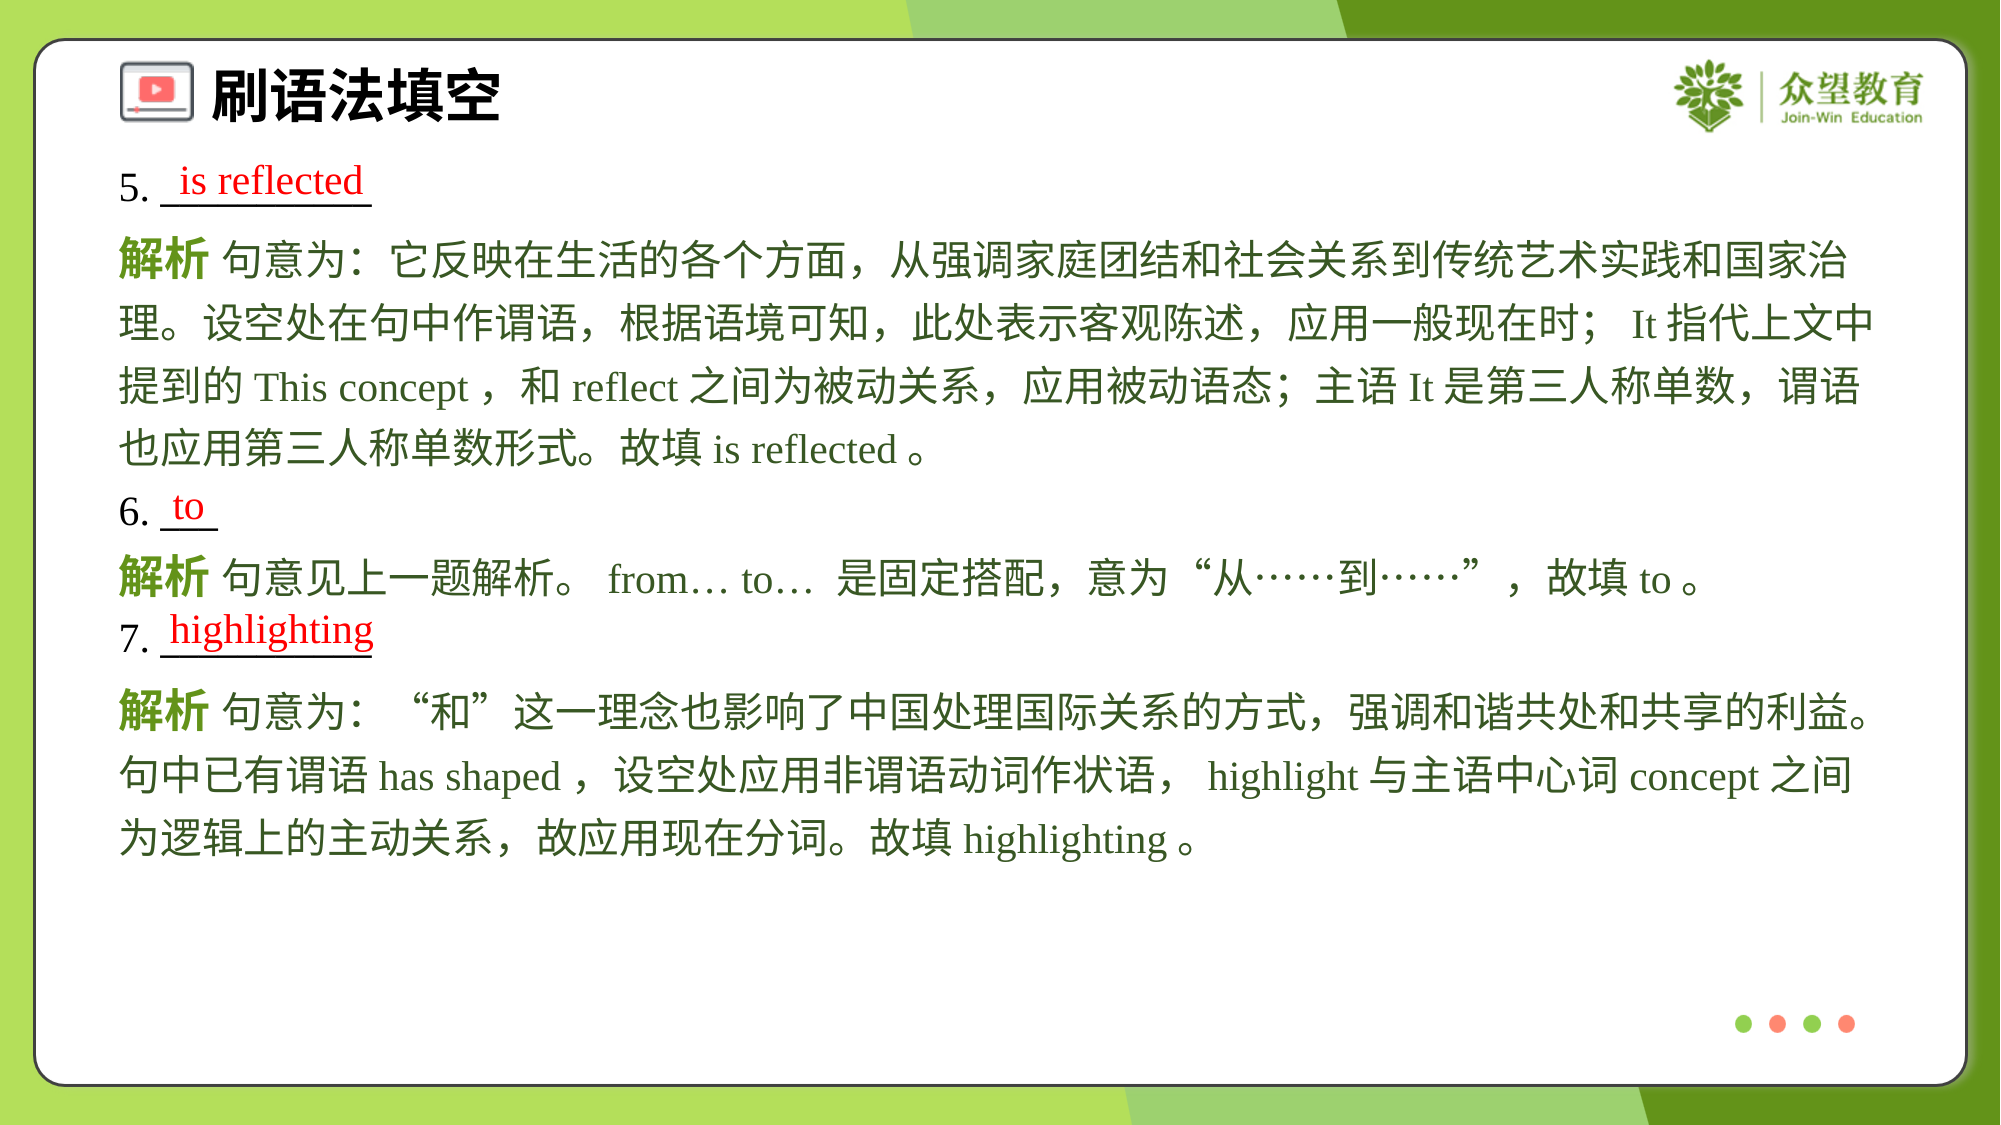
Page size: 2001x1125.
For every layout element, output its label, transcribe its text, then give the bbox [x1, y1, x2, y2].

text_box 6. ___ [118, 471, 1883, 529]
text_box 解析 句意为：“和”这一理念也影响了中国处理国际关系的方式，强调和谐共处和共享的利益。句中已有谓语has shaped，设空处应用非谓语动词作状语，highlight与主语中心词concept之间为逻辑上的主动关系，故应用现在分词。故填highlighting。 [118, 667, 1883, 857]
text_box 解析 句意见上一题解析。from… to… 是固定搭配，意为“从……到……”，故填to。 [118, 534, 1883, 596]
text_box 7. ___________ [118, 597, 1883, 655]
picture [0, 0, 2000, 1125]
text_box 5. ___________ [118, 146, 1883, 204]
text_box 解析 句意为：它反映在生活的各个方面，从强调家庭团结和社会关系到传统艺术实践和国家治理。设空处在句中作谓语，根据语境可知，此处表示客观陈述，应用一般现在时；It指代上文中提到的This concept，和reflect之间为被动关系，应用被动语态；主语It是第三人称单数，谓语也应用第三人称单数形式。故填is reflected。 [118, 215, 1883, 467]
text_box to [167, 464, 210, 523]
text_box is reflected [170, 140, 374, 198]
text_box highlighting [165, 589, 379, 648]
